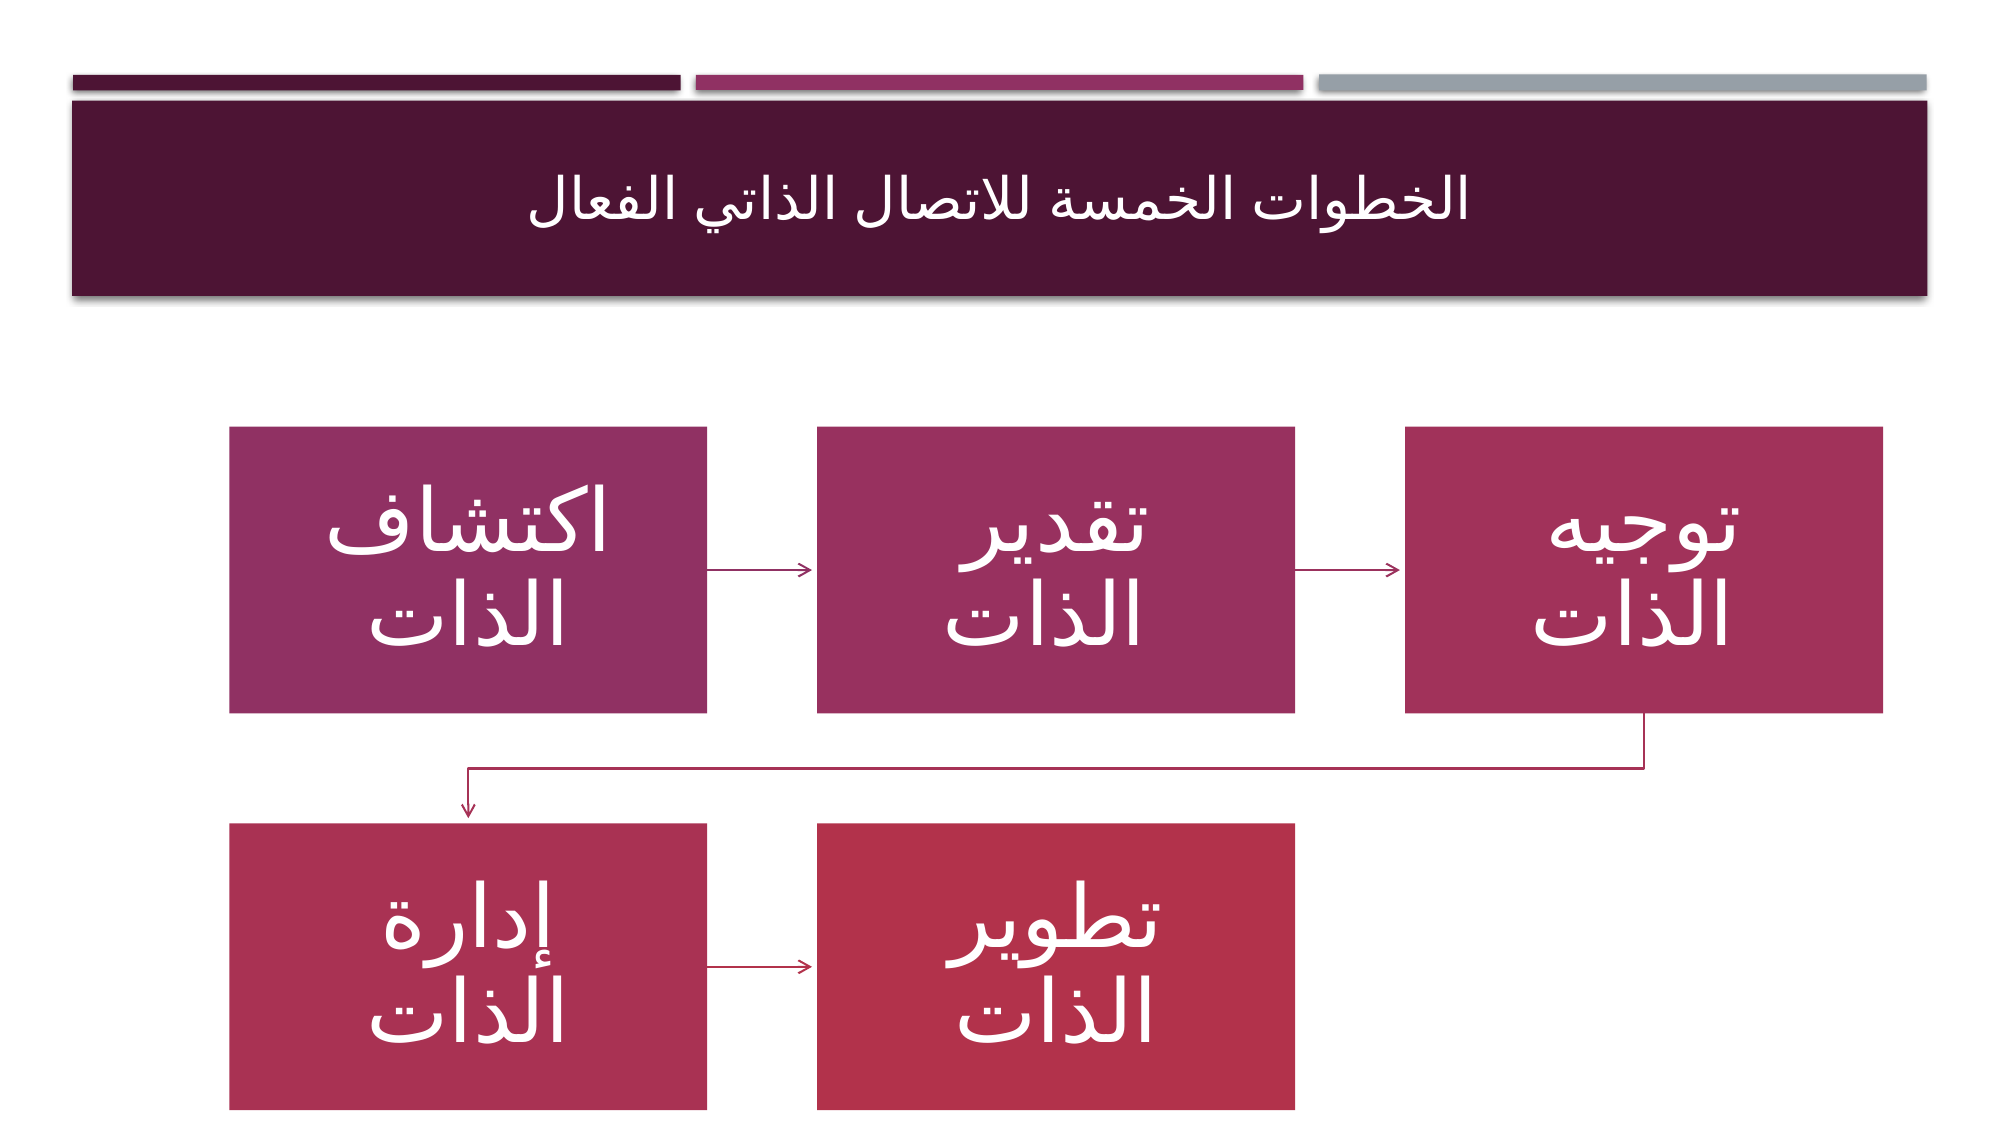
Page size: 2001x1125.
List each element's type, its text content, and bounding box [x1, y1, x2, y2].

title الخطوات الخمسة للاتصال الذاتي الفعال [95, 115, 1905, 240]
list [151, 425, 1962, 1111]
